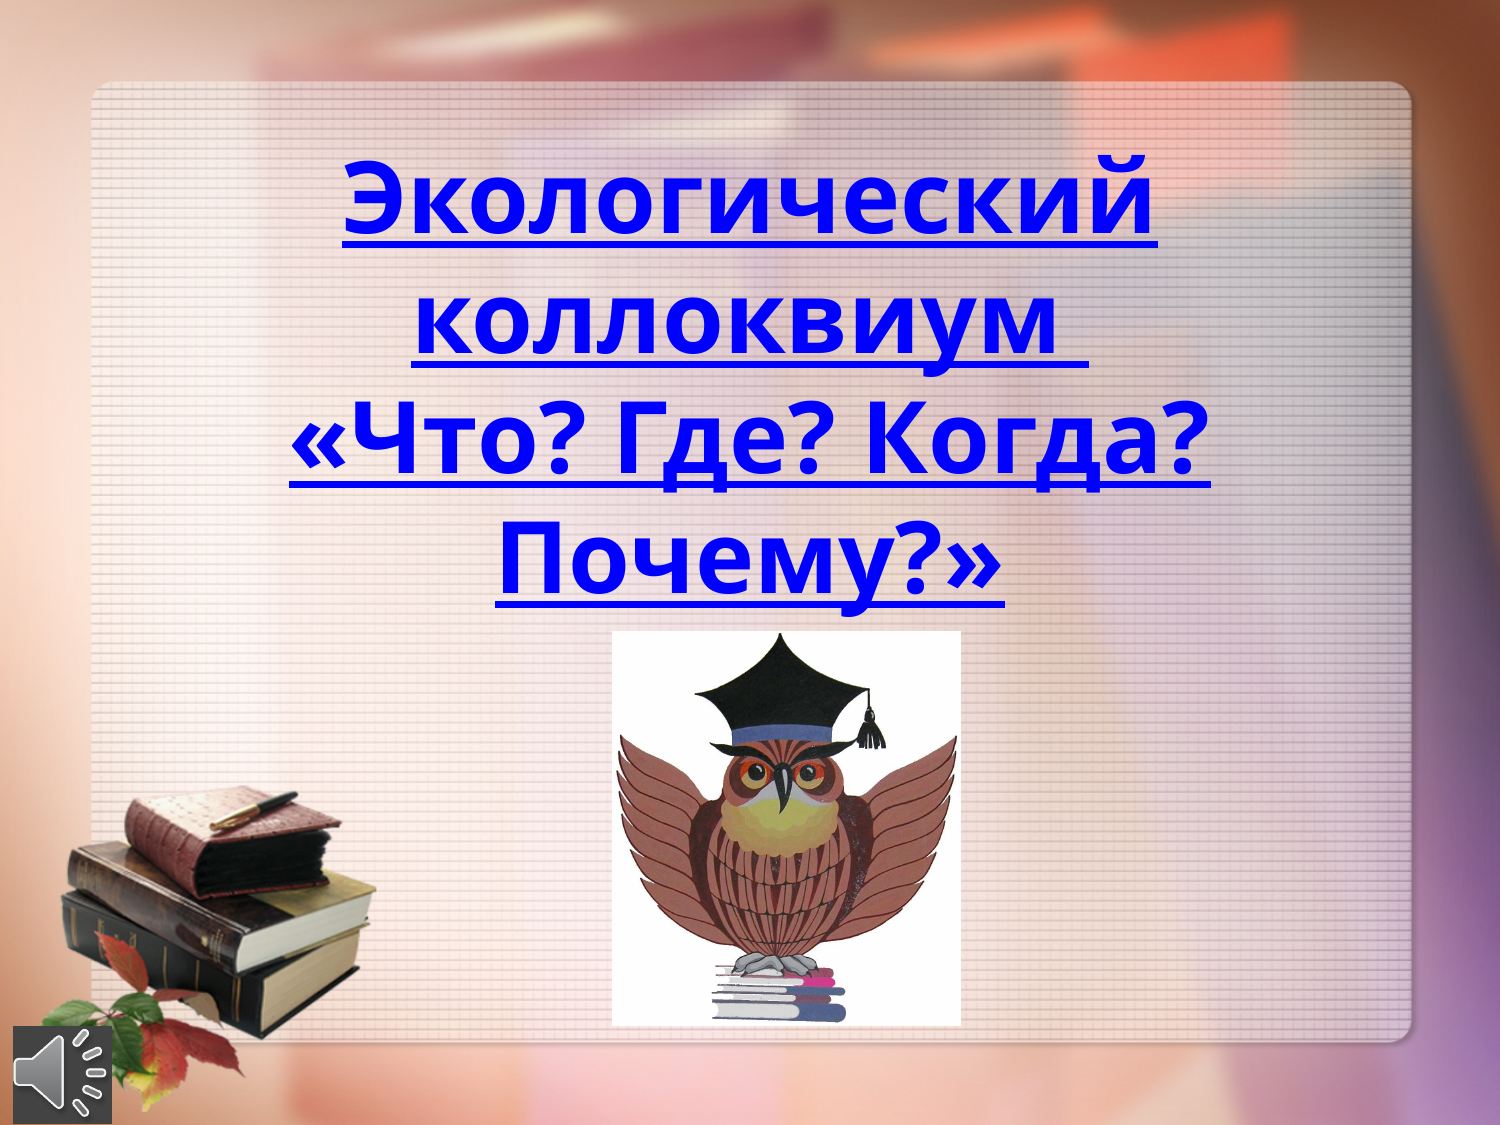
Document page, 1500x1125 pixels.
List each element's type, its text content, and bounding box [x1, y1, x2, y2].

picture [0, 0, 1500, 1125]
title Экологический коллоквиум «Что? Где? Когда?Почему?» [150, 312, 1350, 554]
